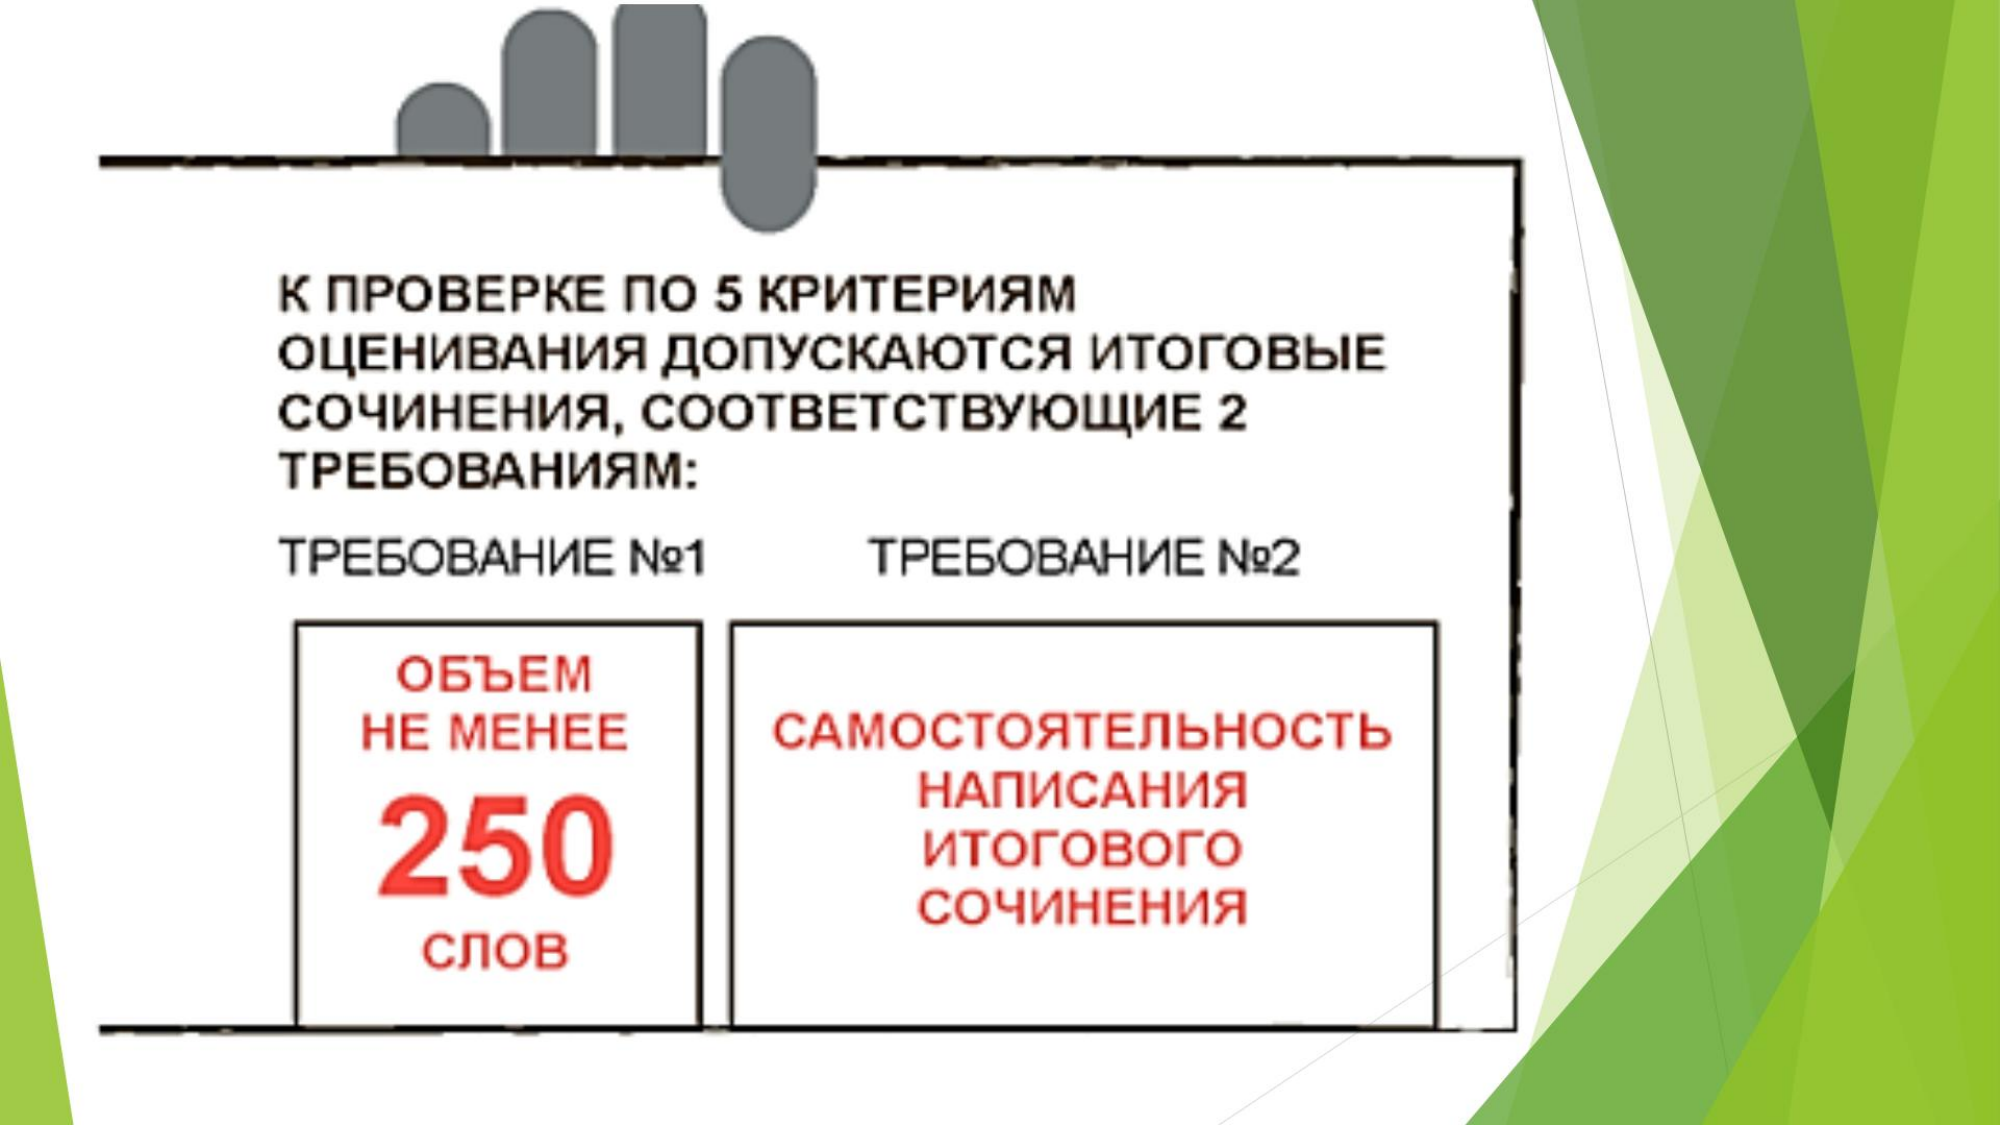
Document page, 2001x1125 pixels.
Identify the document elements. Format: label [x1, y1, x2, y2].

text_box [0, 0, 2000, 1125]
